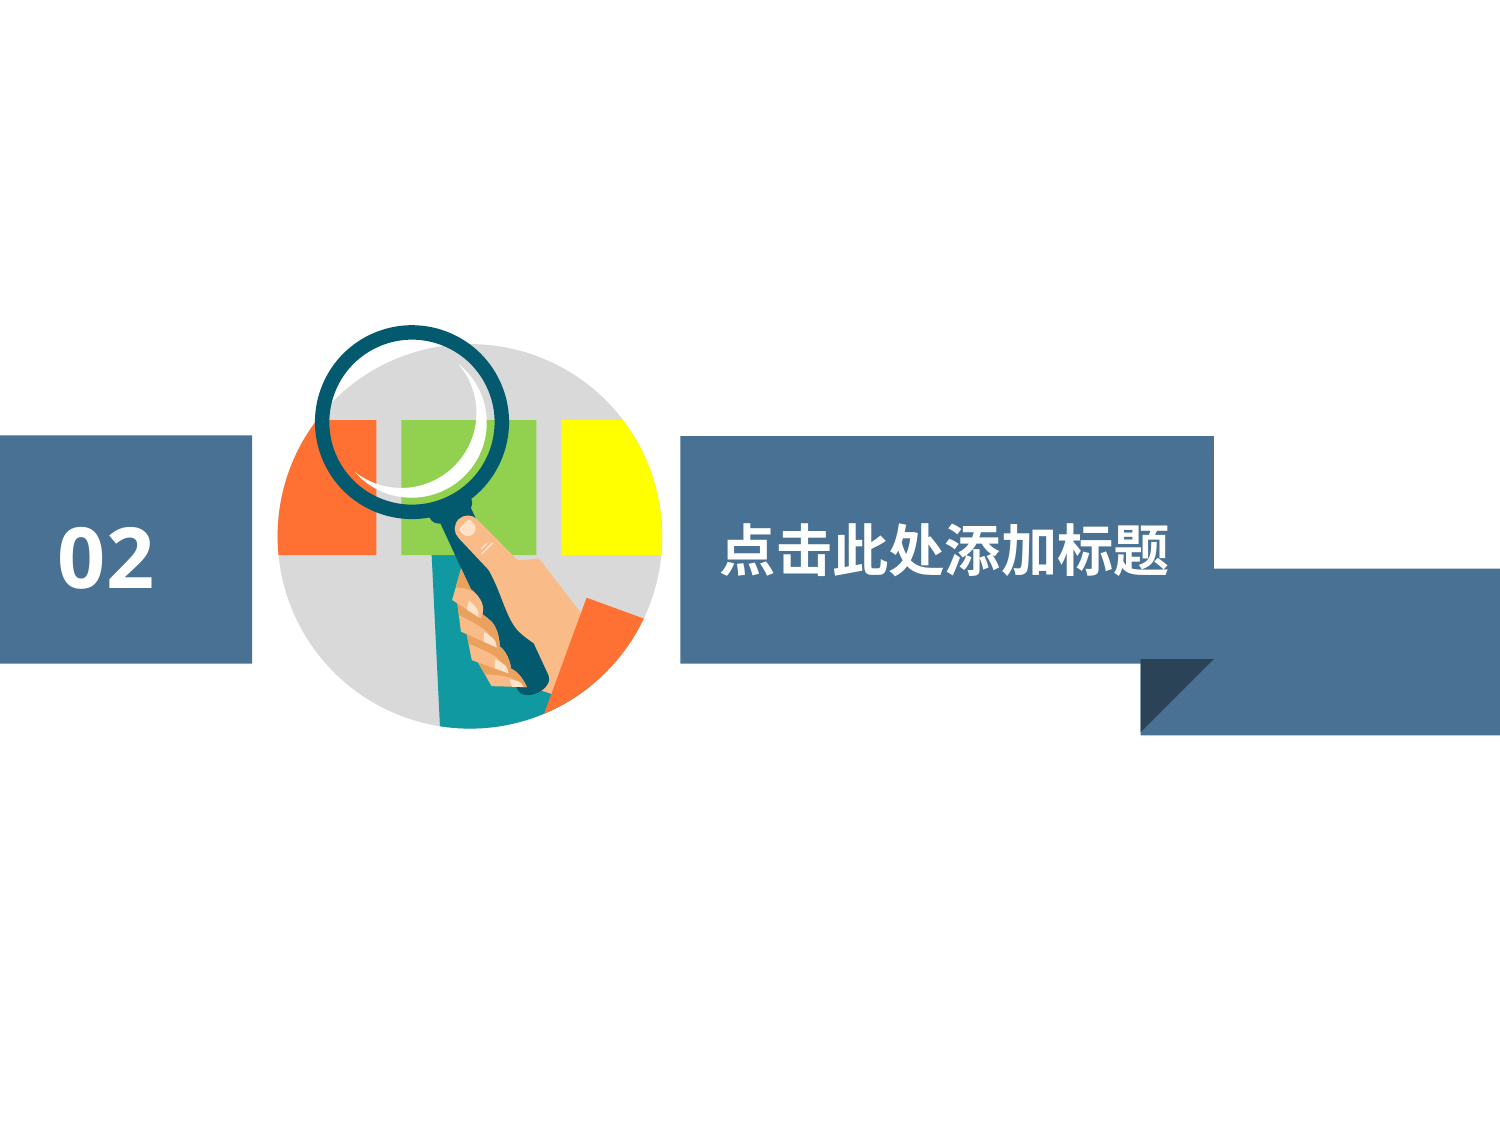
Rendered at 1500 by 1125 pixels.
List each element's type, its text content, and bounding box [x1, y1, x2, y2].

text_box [277, 311, 663, 729]
text_box 点击此处添加标题 [704, 507, 1205, 591]
text_box [1140, 568, 1500, 736]
text_box [1139, 658, 1217, 735]
text_box [0, 434, 253, 665]
text_box [679, 435, 1215, 665]
text_box 02 [43, 497, 180, 613]
